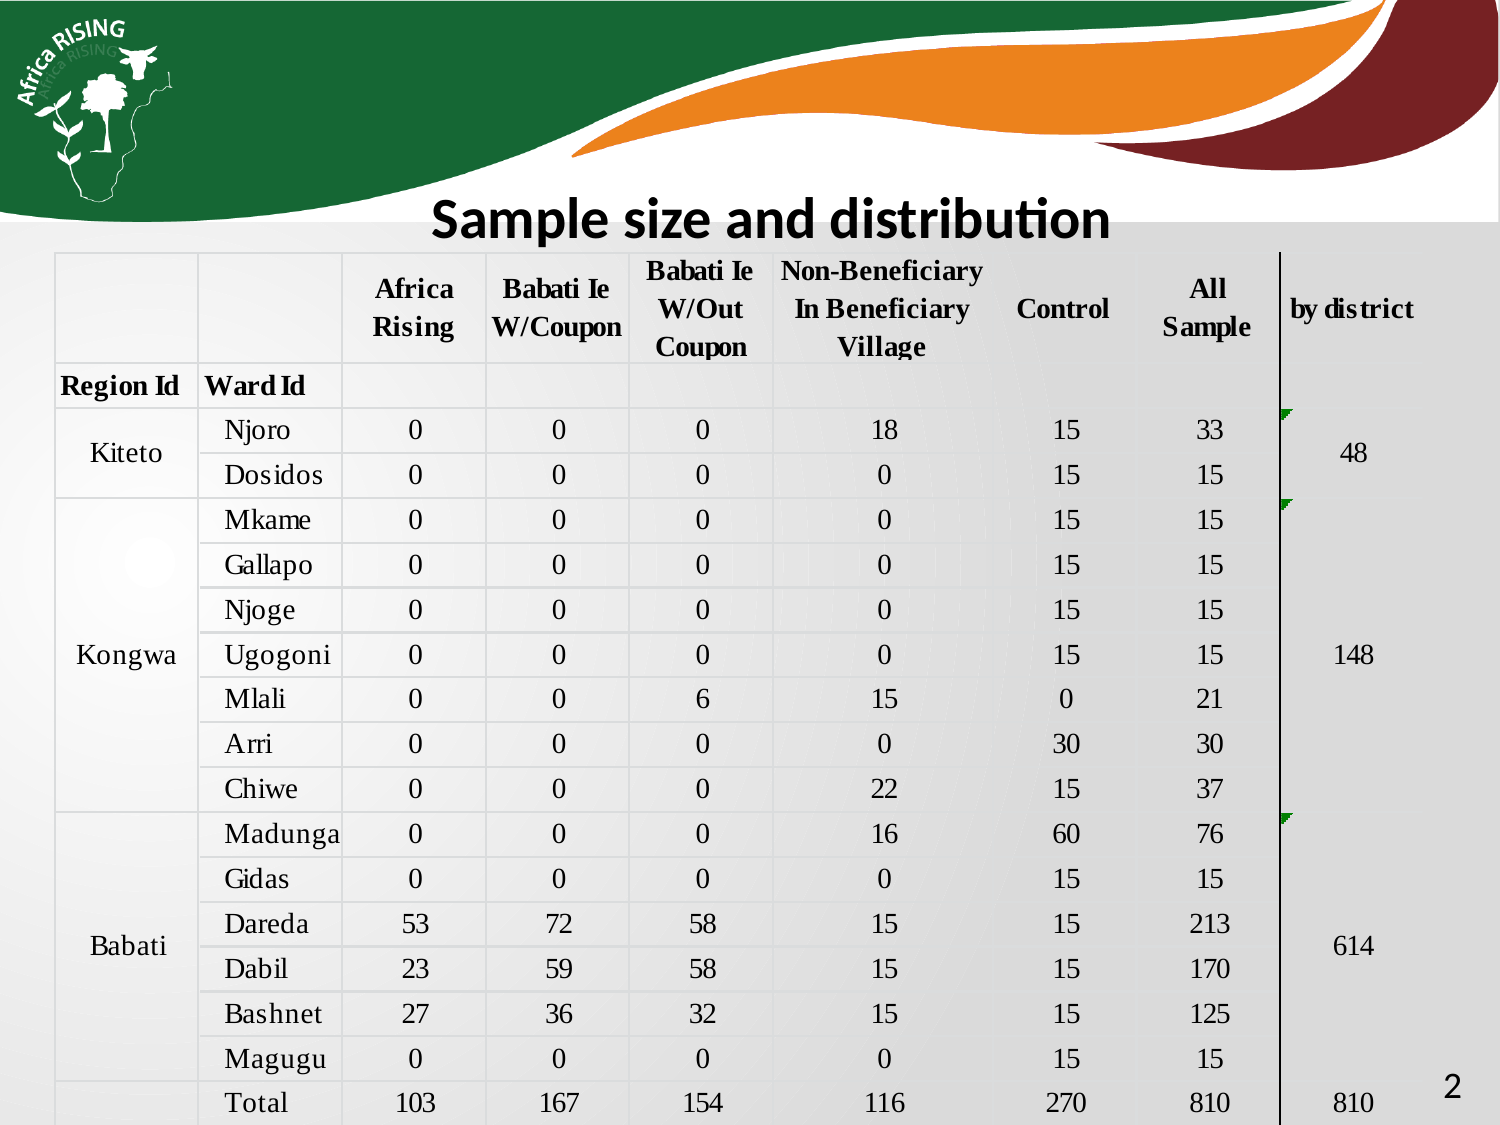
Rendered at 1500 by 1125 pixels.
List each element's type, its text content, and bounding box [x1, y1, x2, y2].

list Sample size and distribution [62, 172, 1463, 285]
slide_number 2 [1436, 1049, 1500, 1116]
picture [0, 0, 1499, 222]
picture [53, 251, 1426, 1125]
